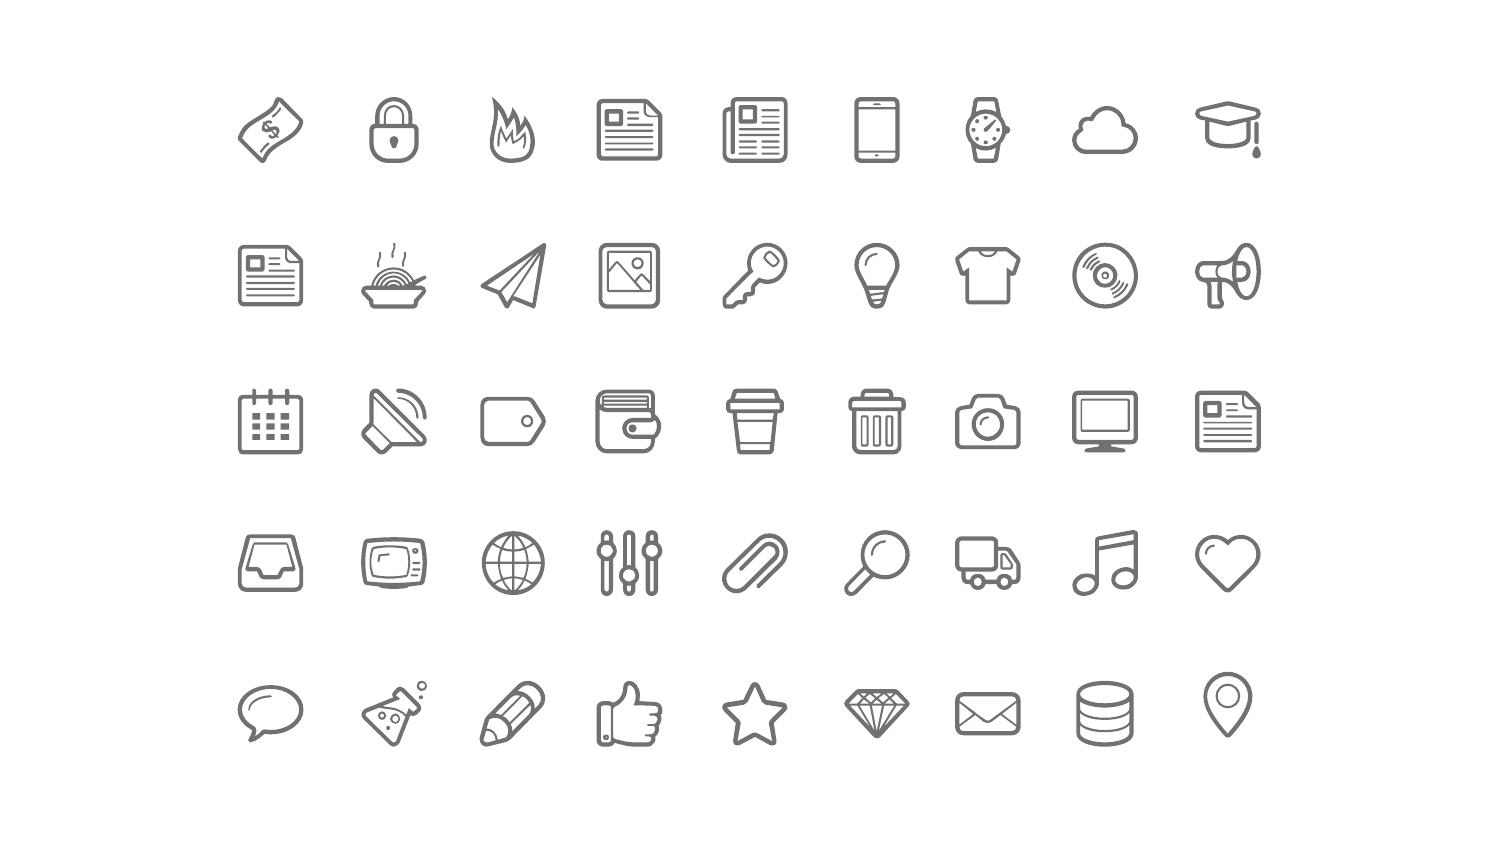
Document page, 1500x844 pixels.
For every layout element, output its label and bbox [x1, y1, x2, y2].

text_box [844, 689, 910, 739]
text_box [726, 388, 784, 455]
text_box [237, 534, 304, 593]
text_box [722, 682, 788, 746]
text_box [1195, 101, 1261, 149]
text_box [481, 531, 545, 596]
text_box [722, 533, 788, 594]
text_box [237, 96, 304, 164]
text_box [1076, 680, 1134, 747]
text_box [598, 242, 661, 309]
text_box [1252, 146, 1261, 159]
text_box [954, 536, 1021, 591]
text_box [954, 393, 1021, 450]
text_box [848, 388, 906, 455]
text_box [1067, 238, 1143, 314]
text_box [480, 396, 547, 447]
text_box [965, 96, 1011, 164]
text_box [369, 96, 419, 164]
text_box [722, 242, 788, 309]
text_box [237, 244, 304, 307]
text_box [854, 242, 900, 309]
text_box [1203, 671, 1253, 738]
text_box [595, 389, 664, 454]
text_box [1072, 106, 1138, 154]
text_box [596, 680, 663, 747]
text_box [722, 96, 788, 164]
text_box [480, 242, 547, 309]
text_box [237, 388, 304, 455]
text_box [955, 692, 1021, 736]
text_box [1193, 532, 1263, 594]
text_box [237, 684, 304, 743]
text_box [1195, 242, 1261, 309]
text_box [360, 388, 428, 455]
text_box [955, 247, 1021, 305]
text_box [854, 97, 900, 163]
text_box [843, 529, 910, 597]
text_box [1072, 390, 1138, 453]
text_box [360, 680, 428, 747]
text_box [1072, 529, 1138, 597]
text_box [1194, 390, 1262, 453]
text_box [596, 98, 663, 161]
text_box [479, 680, 546, 747]
text_box [489, 96, 538, 164]
text_box [360, 242, 427, 309]
text_box [361, 537, 427, 589]
text_box [596, 529, 663, 597]
